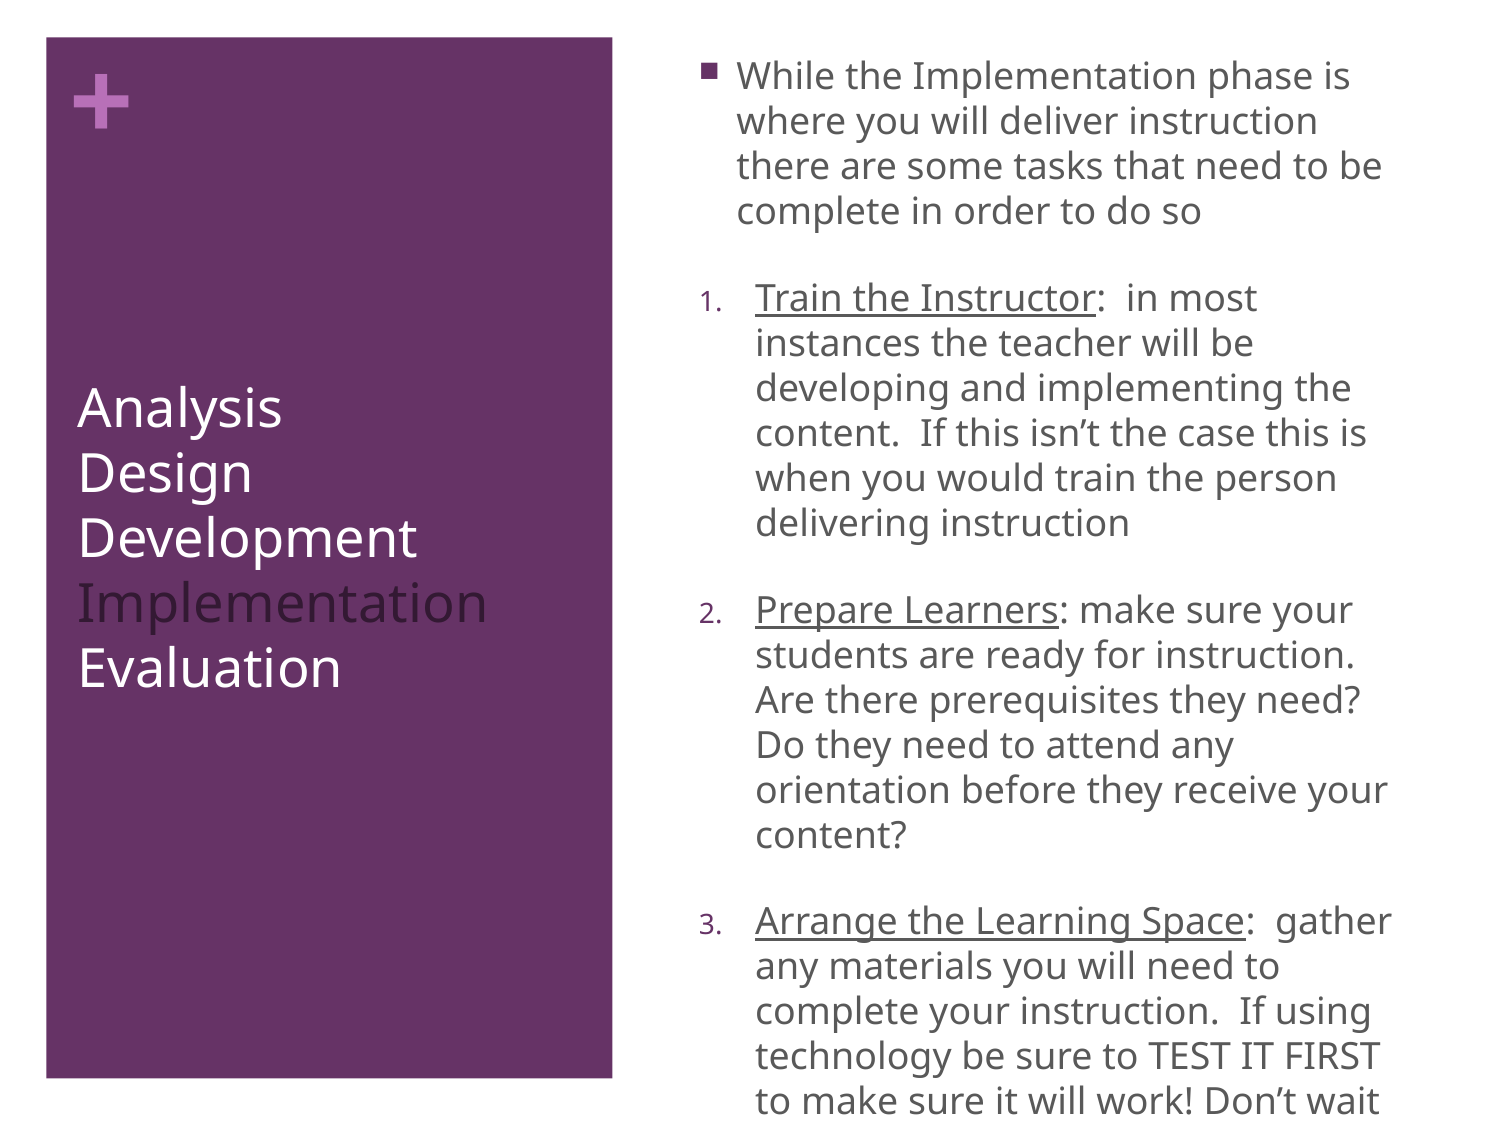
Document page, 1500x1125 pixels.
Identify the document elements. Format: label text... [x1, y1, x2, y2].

list While the Implementation phase is where you will deliver instruction there are some tasks that need to be complete in order to do so Train the Instructor: in most instances the teacher will be developing and implementing the content. If this isn’t the case this is when you would train the person delivering instruction Prepare Learners: make sure your students are ready for instruction. Are there prerequisites they need? Do they need to attend any orientation before they receive your content? Arrange the Learning Space: gather any materials you will need to complete your instruction. If using technology be sure to TEST IT FIRST to make sure it will work! Don’t wait until you have students in front of you! [683, 44, 1438, 1125]
title Analysis Design Development Implementation Evaluation [62, 337, 597, 836]
